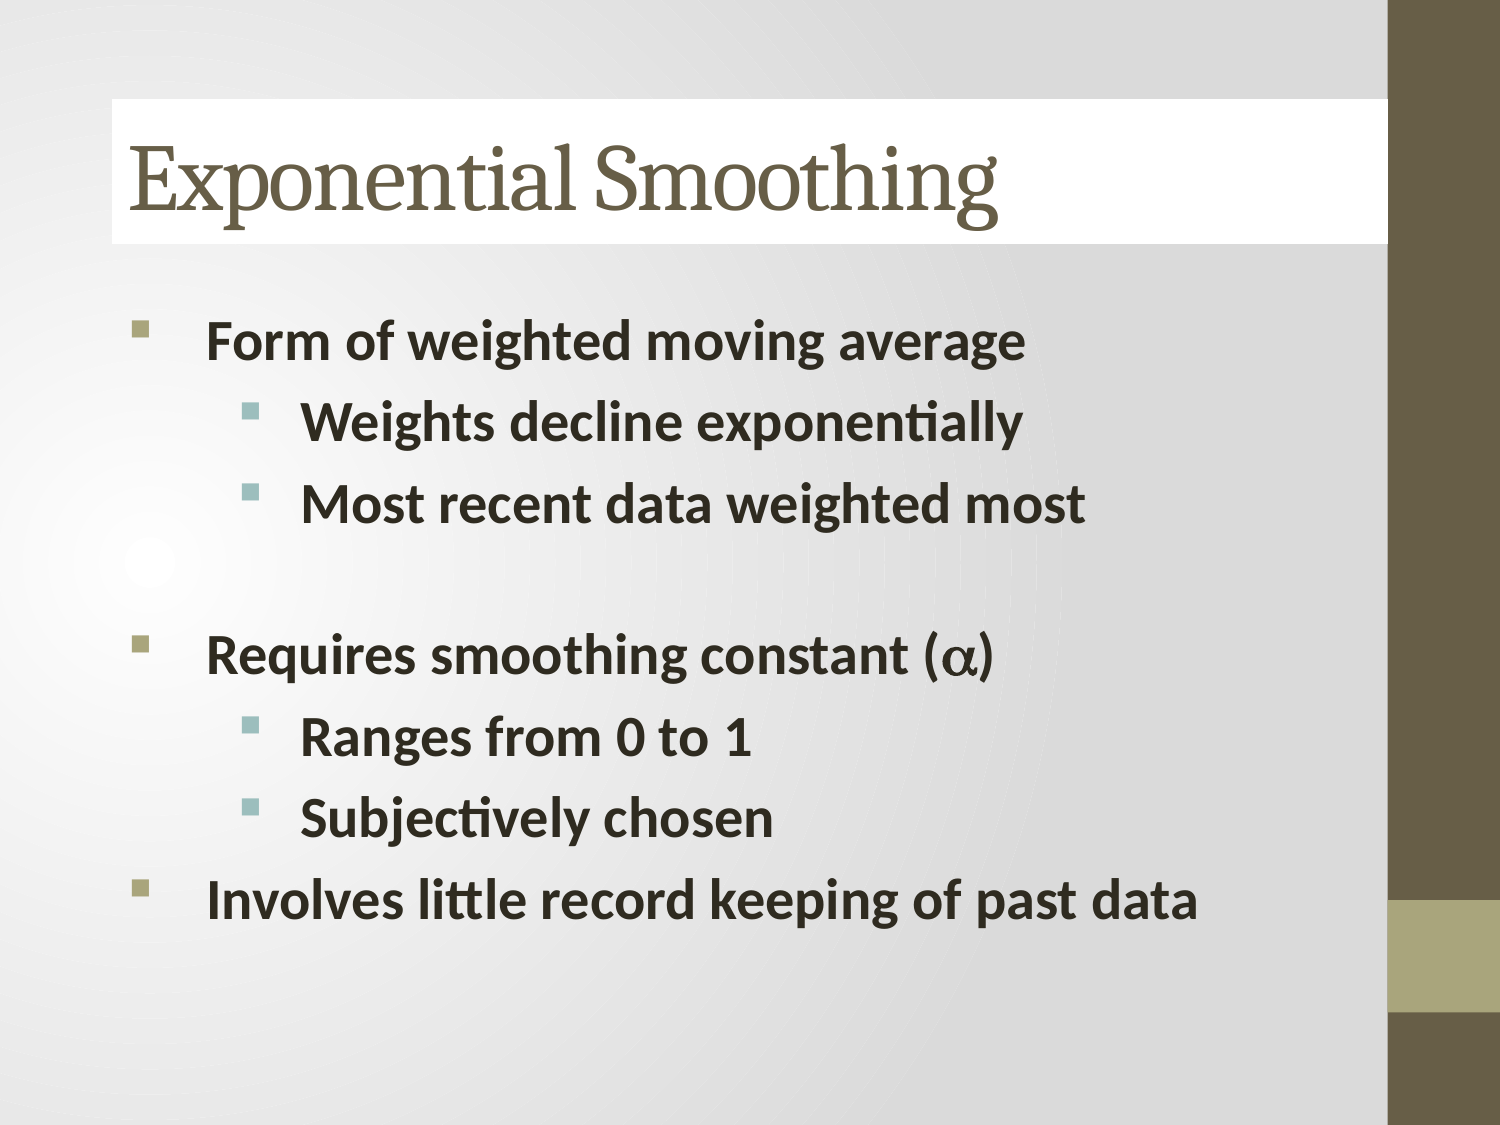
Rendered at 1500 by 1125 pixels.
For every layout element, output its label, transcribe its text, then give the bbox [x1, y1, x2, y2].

list Form of weighted moving average Weights decline exponentially Most recent data weighted most Requires smoothing constant () Ranges from 0 to 1 Subjectively chosen Involves little record keeping of past data [112, 294, 1388, 1041]
title Exponential Smoothing [112, 99, 1388, 244]
